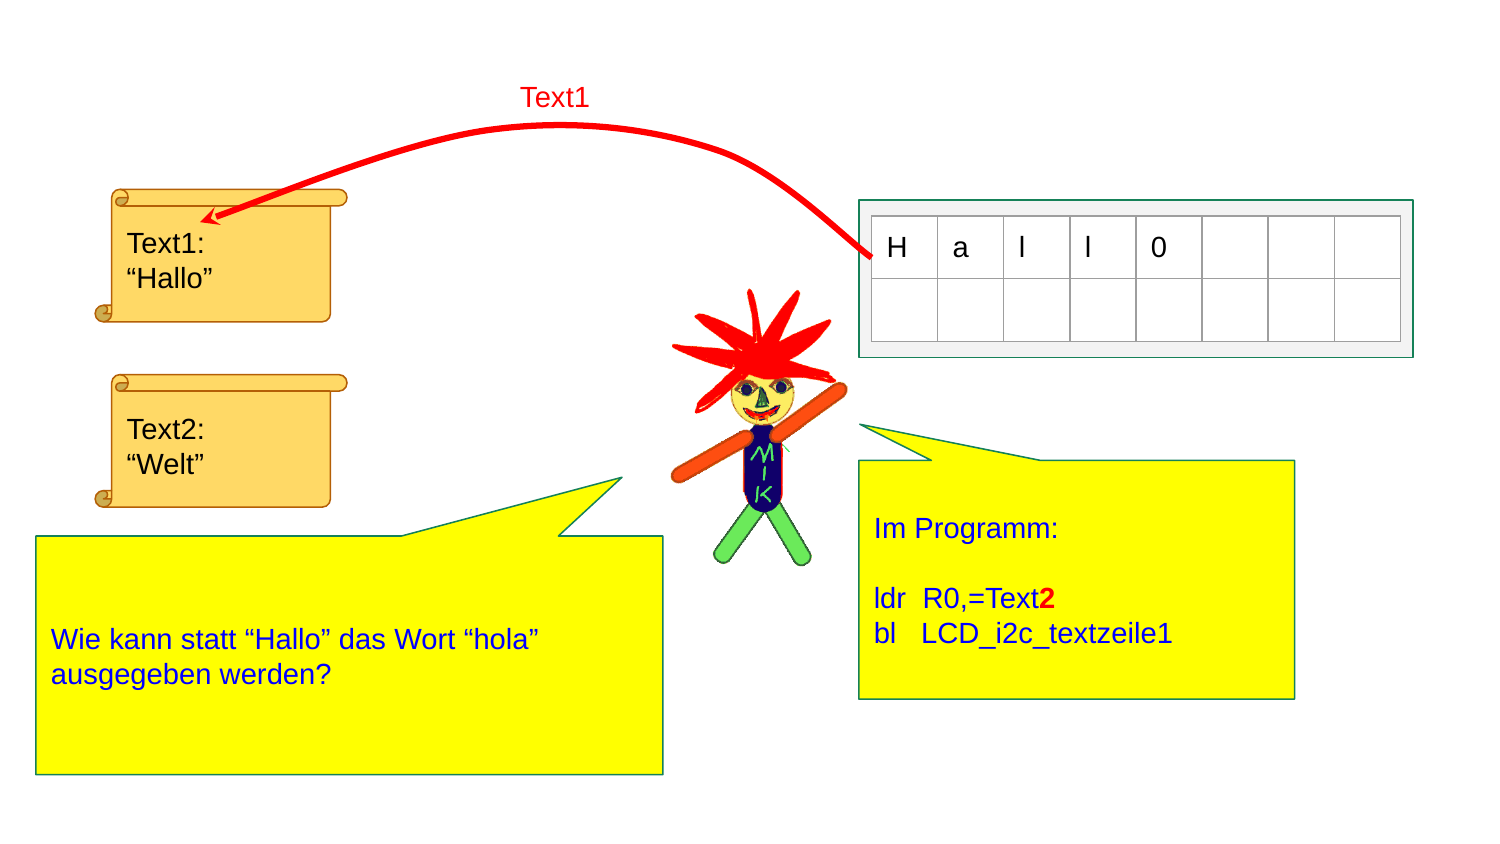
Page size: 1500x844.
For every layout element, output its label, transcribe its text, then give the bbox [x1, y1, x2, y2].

text_box Text2: “Welt” [95, 374, 348, 508]
table_header a [938, 217, 1003, 278]
table_cell [1137, 279, 1201, 341]
text_box Text1 [505, 63, 653, 126]
text_box Wie kann statt “Hallo” das Wort “hola” ausgegeben werden? [35, 477, 663, 775]
table_header 0 [1137, 217, 1201, 278]
text_box [200, 126, 872, 258]
table_header [1335, 217, 1400, 278]
table_header l [1004, 217, 1069, 278]
table_cell [1203, 279, 1267, 341]
table_header H [872, 217, 937, 278]
table_header [1269, 217, 1334, 278]
table_header l [1071, 217, 1135, 278]
text_box Text1: “Hallo” [95, 189, 331, 322]
table_cell [872, 279, 937, 341]
table_cell [1335, 279, 1400, 341]
text_box [858, 200, 1414, 358]
table_cell [938, 279, 1003, 341]
picture [651, 281, 859, 573]
text_box Im Programm: ldr R0,=Text2 bl LCD_i2c_textzeile1 [858, 425, 1295, 700]
table_cell [1269, 279, 1334, 341]
table_cell [1004, 279, 1069, 341]
table_header [1203, 217, 1267, 278]
table_cell [1071, 279, 1135, 341]
